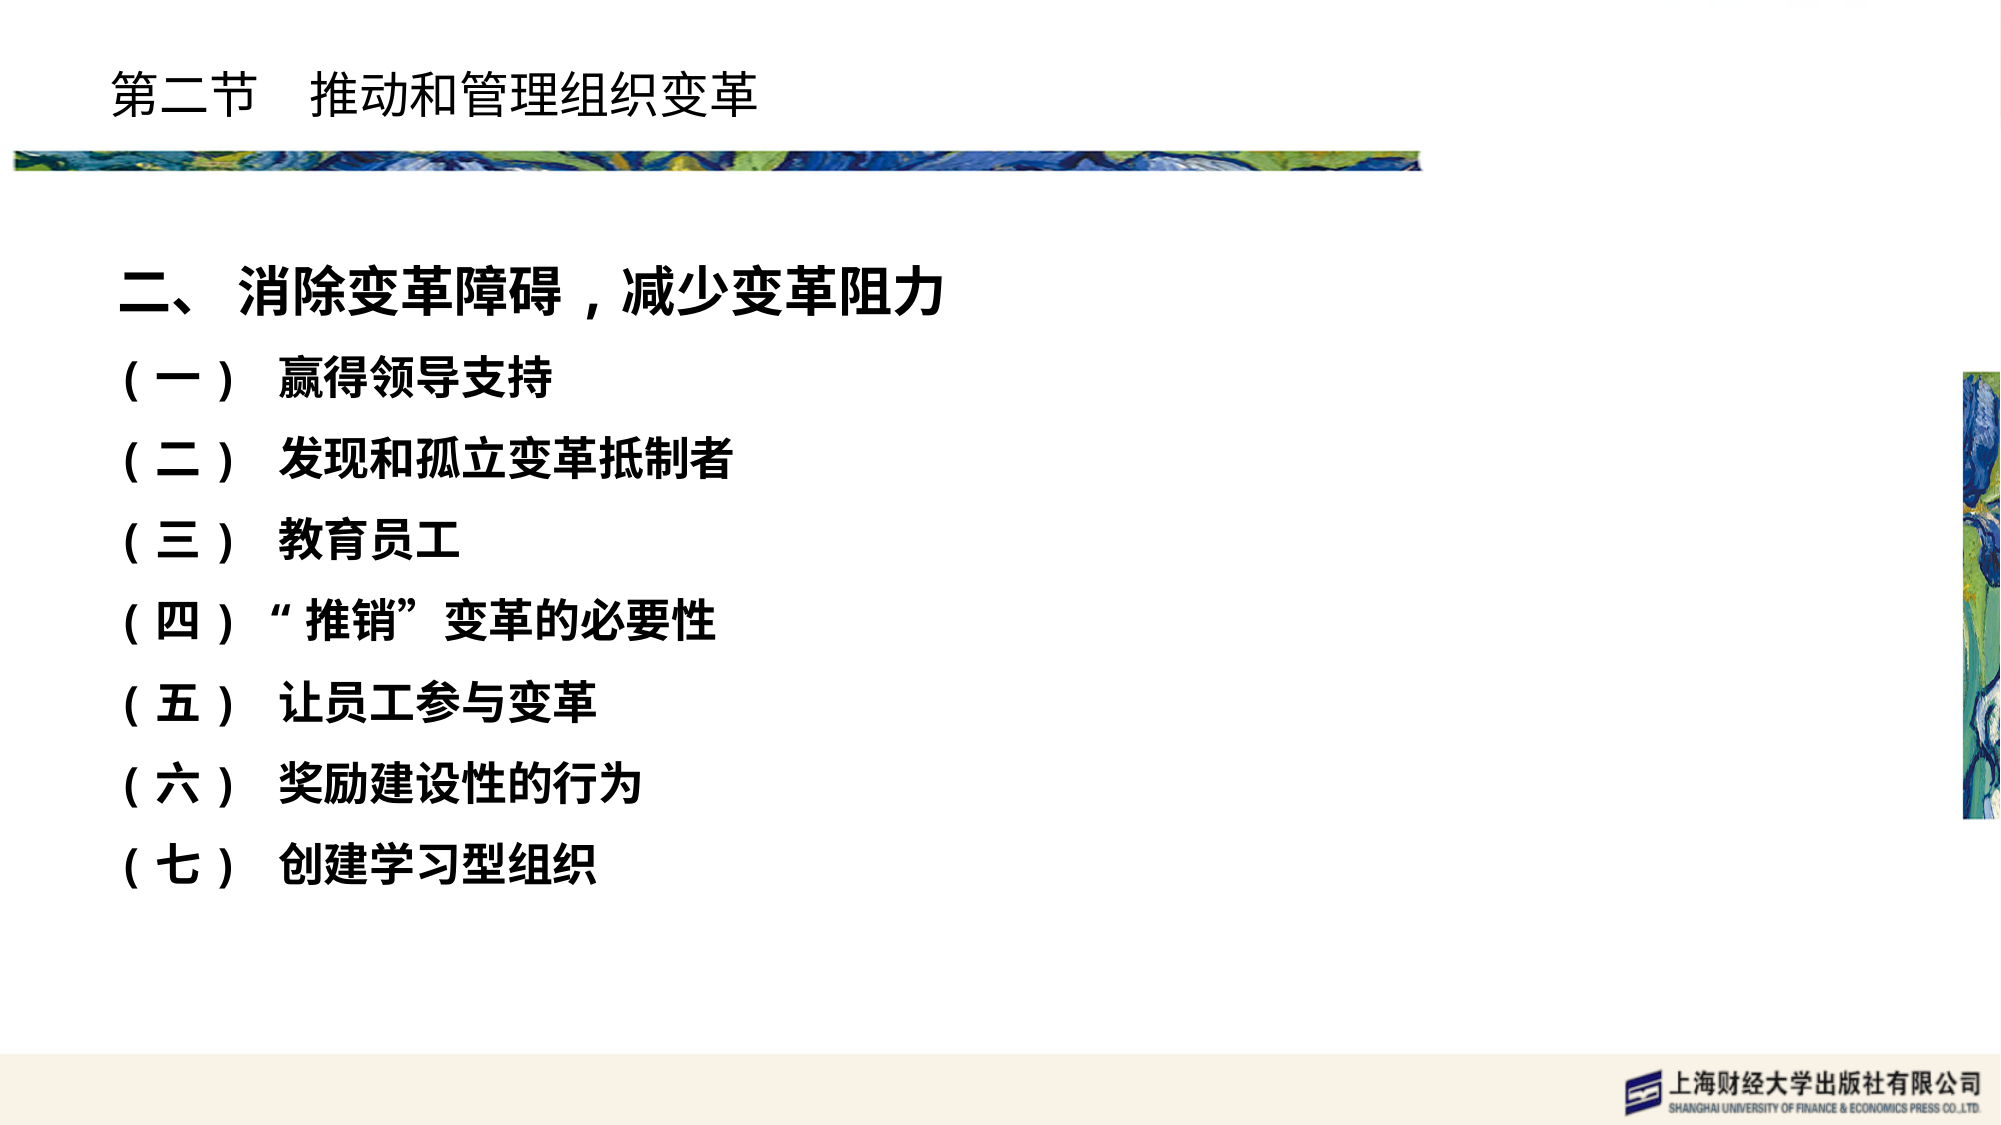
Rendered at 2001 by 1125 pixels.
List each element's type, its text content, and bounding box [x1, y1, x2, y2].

list 二、 消除变革障碍,减少变革阻力 (一) 赢得领导支持 (二) 发现和孤立变革抵制者 (三) 教育员工 (四) “推销”变革的必要性 (五) 让员工参与变革 (六) 奖励建设性的行为 (七) 创建学习型组织 [102, 233, 1898, 1032]
title 第二节 推动和管理组织变革 [94, 42, 1451, 146]
picture [0, 0, 2001, 1125]
